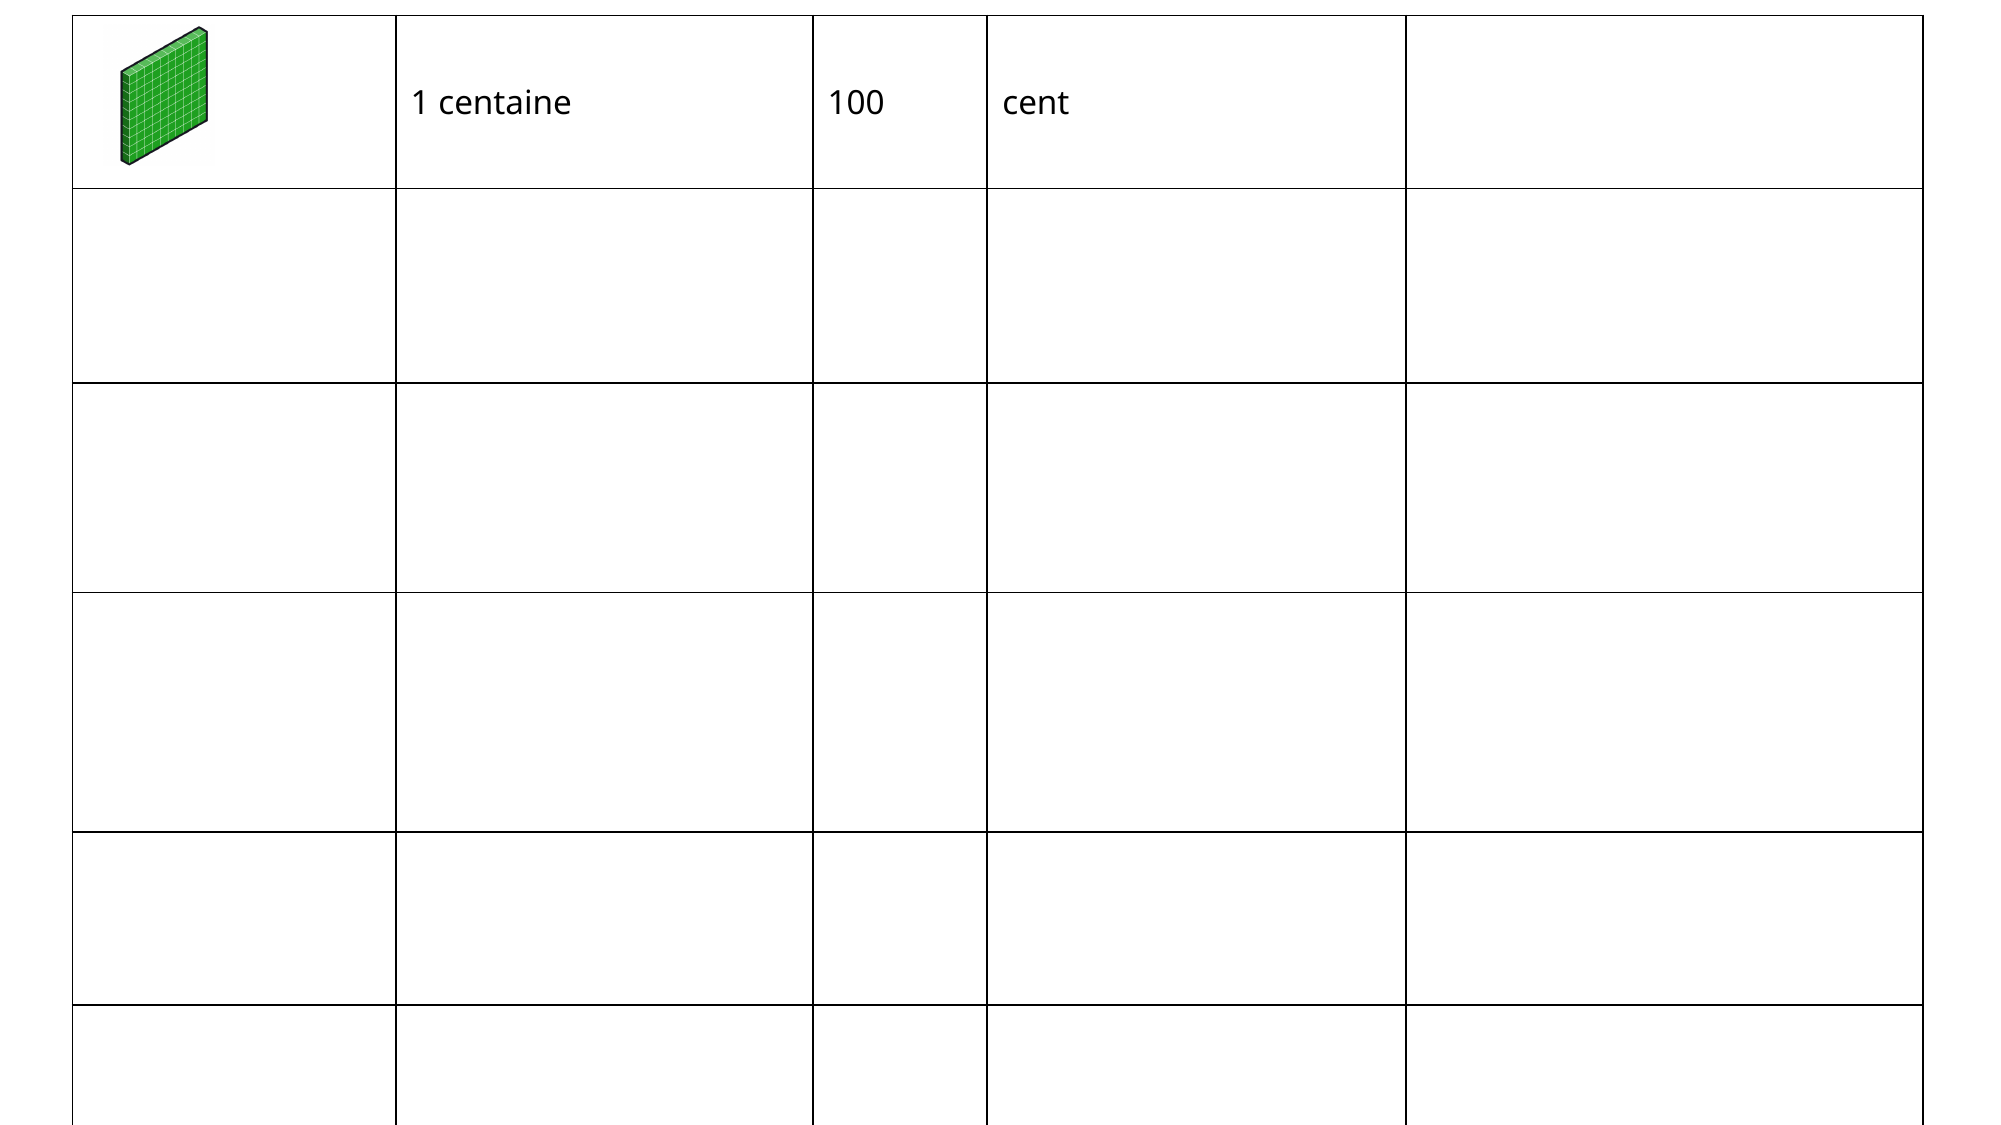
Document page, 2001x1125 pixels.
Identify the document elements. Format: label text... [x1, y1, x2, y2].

table_cell [73, 1006, 395, 1125]
table_cell [988, 833, 1405, 1004]
table_header [73, 16, 395, 188]
table_cell [397, 593, 812, 831]
table_cell [1407, 833, 1922, 1004]
table_cell [1407, 384, 1922, 592]
table_cell [1407, 593, 1922, 831]
table_header 1 centaine [397, 16, 812, 188]
table_cell [988, 593, 1405, 831]
table_cell [73, 593, 395, 831]
table_cell [988, 1006, 1405, 1125]
table_cell [73, 833, 395, 1004]
table_cell [988, 189, 1405, 382]
table_cell [814, 593, 986, 831]
table_cell [73, 189, 395, 382]
table_cell [1407, 1006, 1922, 1125]
table_cell [397, 833, 812, 1004]
table_cell [397, 384, 812, 592]
table_cell [814, 1006, 986, 1125]
table_header 100 [814, 16, 986, 188]
table_header [1407, 16, 1922, 188]
picture [103, 24, 215, 167]
table_cell [397, 189, 812, 382]
table_cell [814, 384, 986, 592]
table_header cent [988, 16, 1405, 188]
table_cell [73, 384, 395, 592]
table_cell [814, 189, 986, 382]
table_cell [814, 833, 986, 1004]
table_cell [988, 384, 1405, 592]
table_cell [1407, 189, 1922, 382]
table_cell [397, 1006, 812, 1125]
